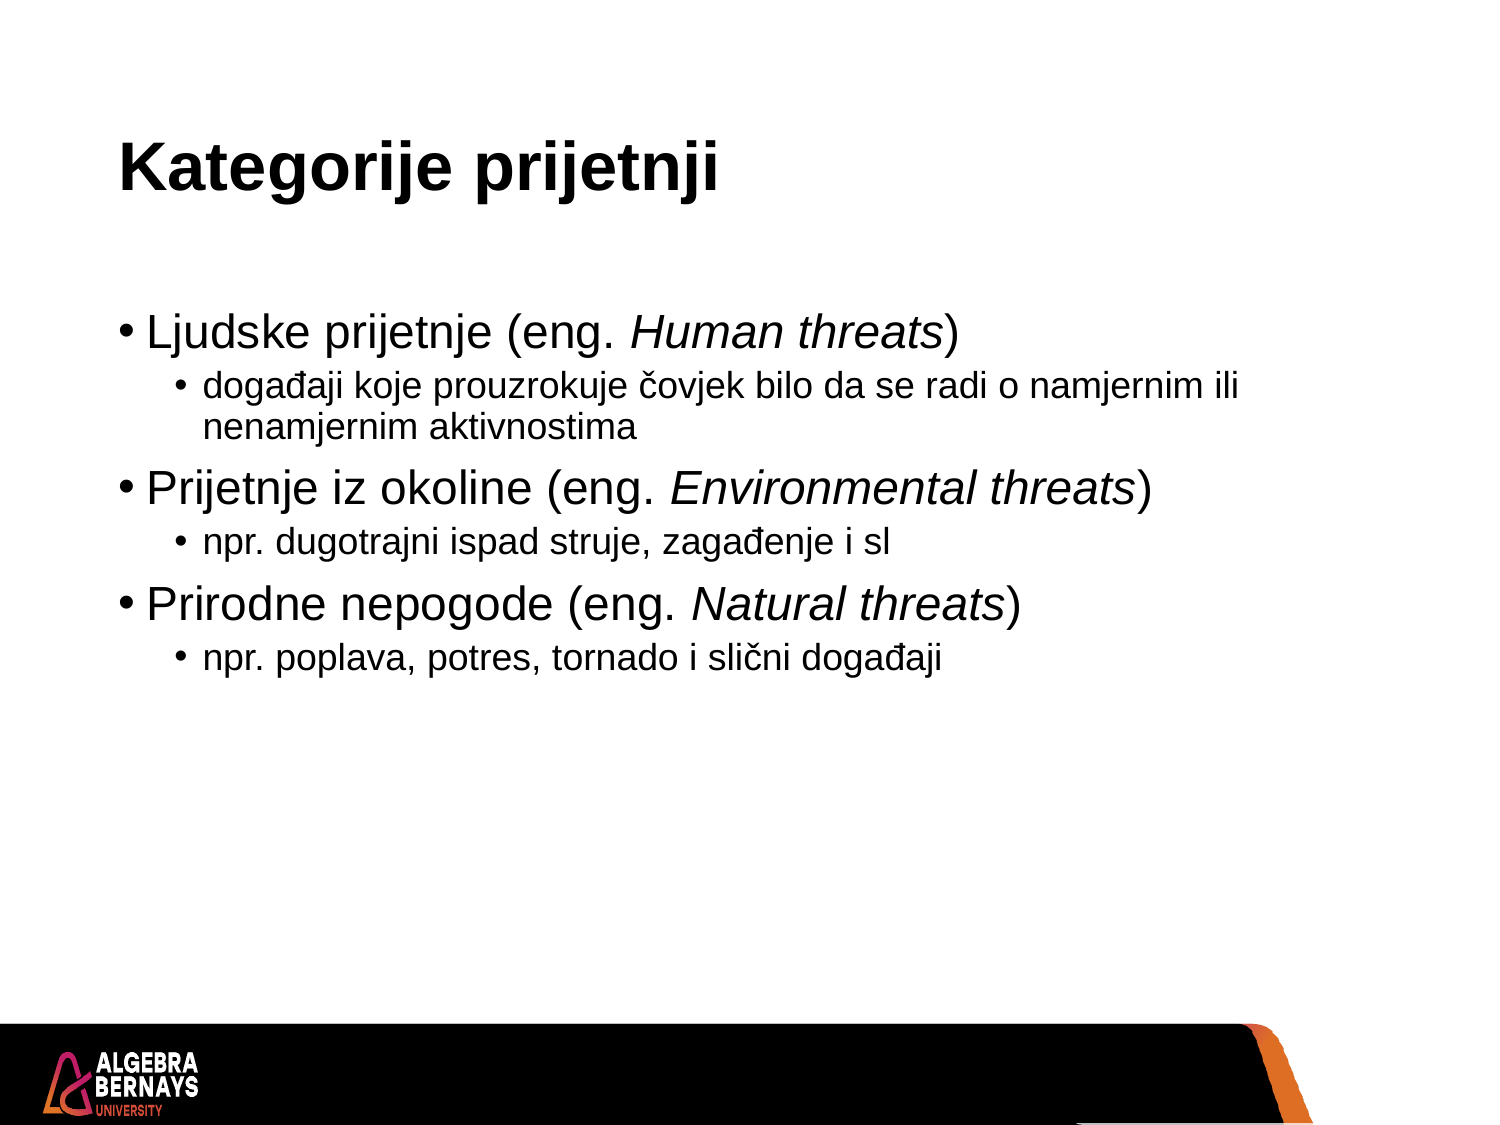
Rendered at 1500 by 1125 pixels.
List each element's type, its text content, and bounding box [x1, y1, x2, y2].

list Ljudske prijetnje (eng. Human threats) događaji koje prouzrokuje čovjek bilo da se radi o namjernim ili nenamjernim aktivnostima Prijetnje iz okoline (eng. Environmental threats) npr. dugotrajni ispad struje, zagađenje i sl Prirodne nepogode (eng. Natural threats) npr. poplava, potres, tornado i slični događaji [103, 299, 1397, 1014]
picture [0, 1023, 1468, 1125]
title Kategorije prijetnji [103, 59, 1397, 278]
